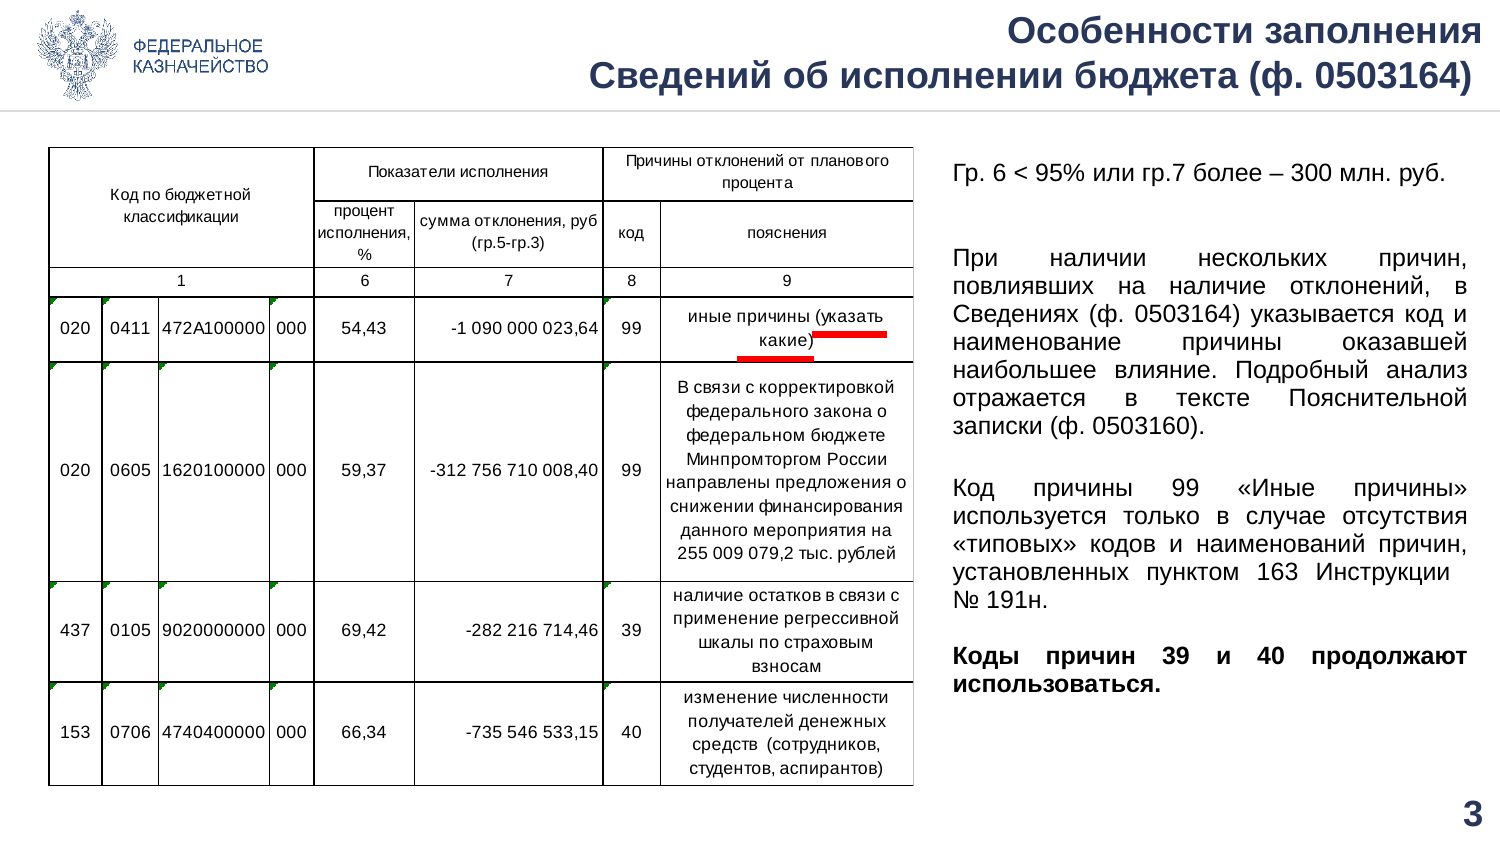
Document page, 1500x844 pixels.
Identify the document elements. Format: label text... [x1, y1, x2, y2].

table_header Гр. 6 < 95% или гр.7 более – 300 млн. руб. [938, 152, 1483, 236]
picture [37, 10, 268, 101]
table_cell При наличии нескольких причин, повлиявших на наличие отклонений, в Сведениях (ф. 0503164) указывается код и наименование причины оказавшей наибольшее влияние. Подробный анализ отражается в тексте Пояснительной записки (ф. 0503160). [938, 236, 1483, 467]
picture [47, 146, 915, 787]
table_cell Код причины 99 «Иные причины» используется только в случае отсутствия «типовых» кодов и наименований причин, установленных пунктом 163 Инструкции № 191н. Коды причин 39 и 40 продолжают использоваться. [938, 467, 1483, 822]
title Особенности заполнения Сведений об исполнении бюджета (ф. 0503164) [356, 5, 1484, 97]
slide_number 2 [1138, 790, 1484, 835]
